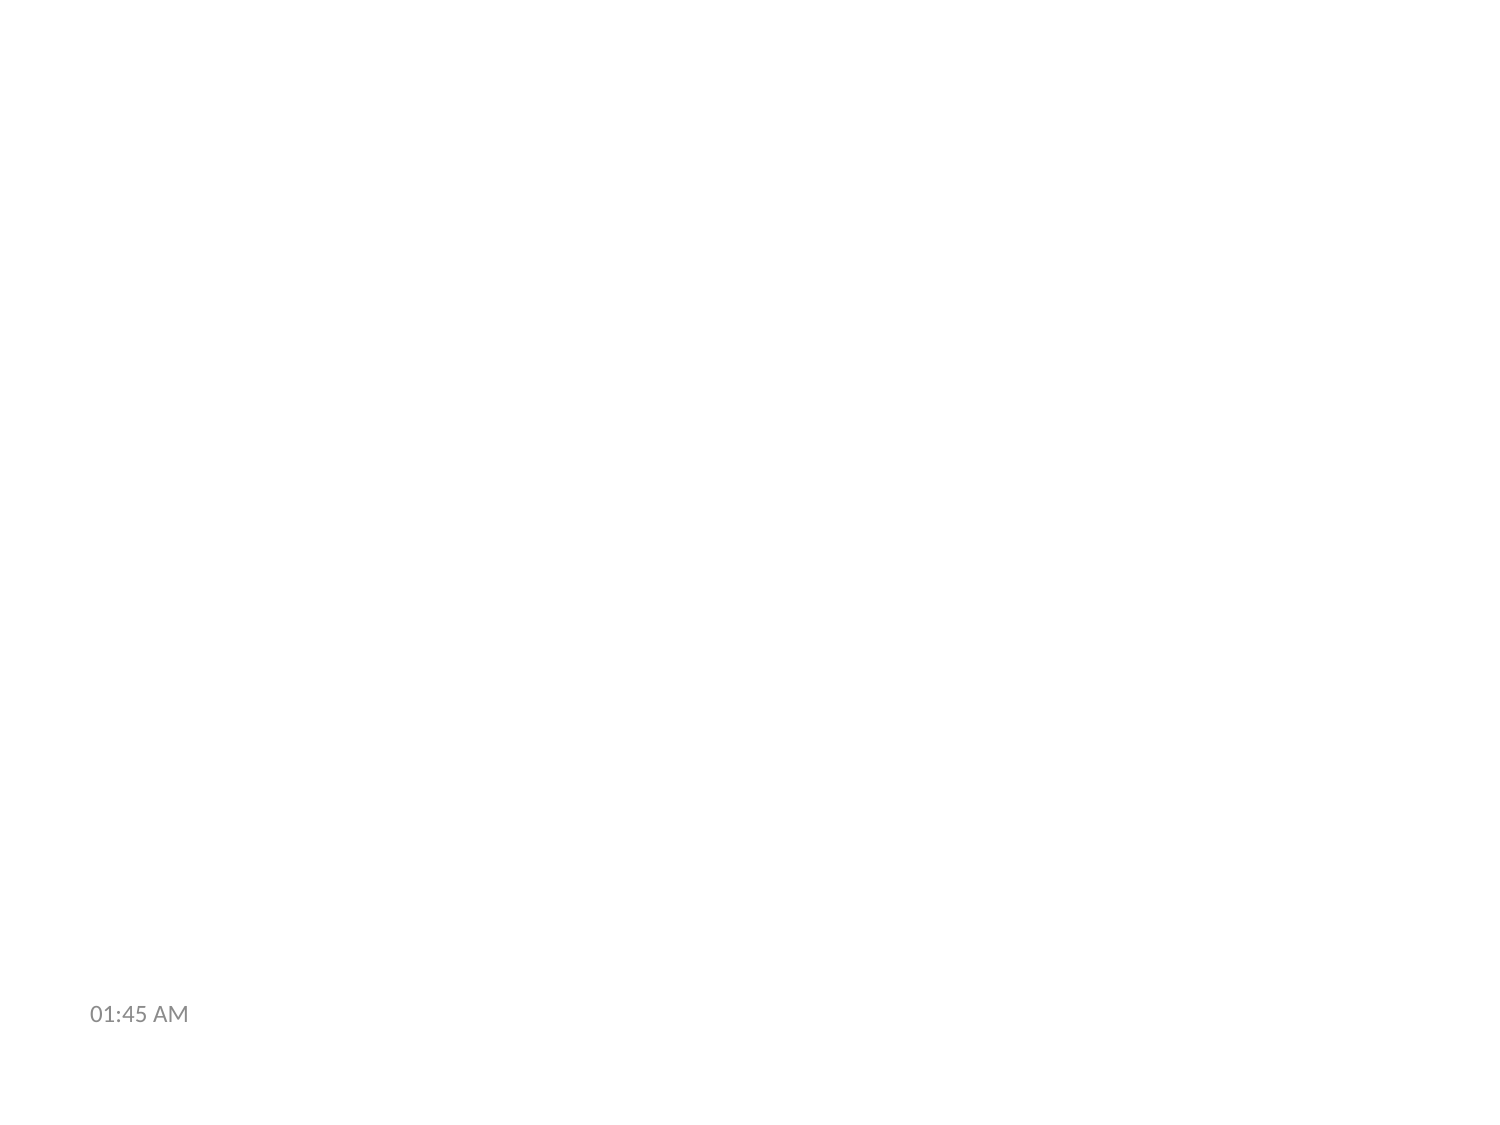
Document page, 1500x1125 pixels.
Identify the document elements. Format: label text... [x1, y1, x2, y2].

text_box 3:35 PM [75, 982, 425, 1043]
